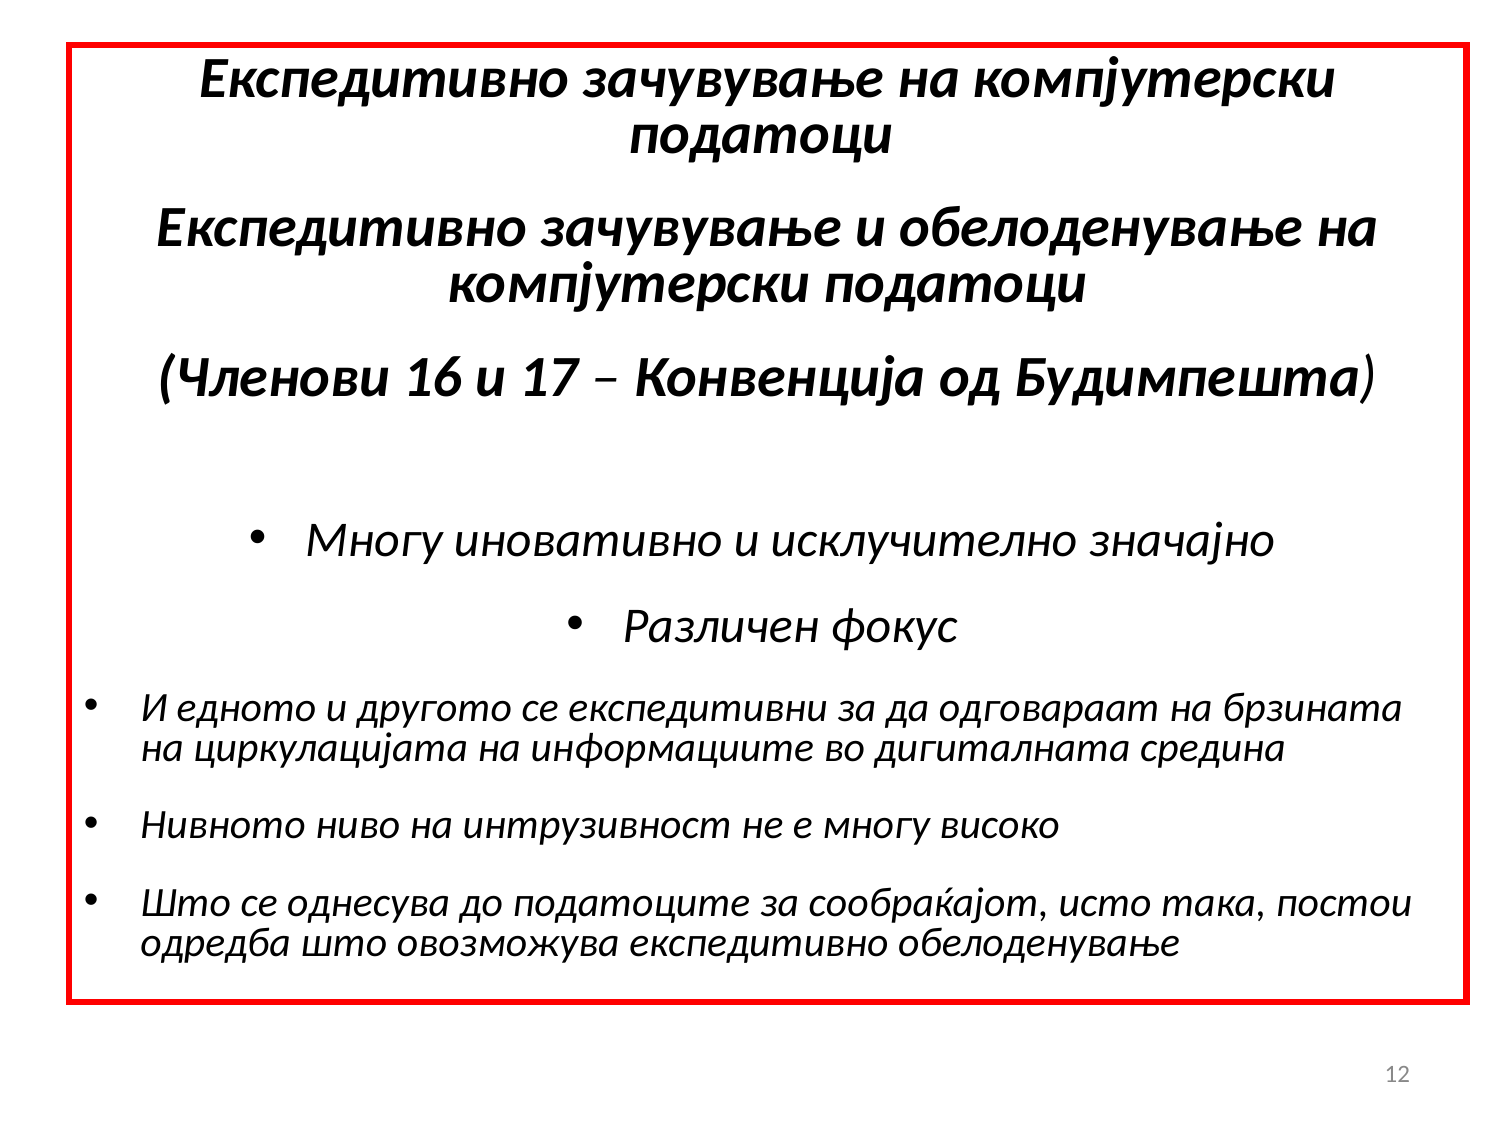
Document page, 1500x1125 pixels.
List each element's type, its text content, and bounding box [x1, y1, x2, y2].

slide_number 12 [1074, 1042, 1425, 1103]
list Експедитивно зачувување на компјутерски податоци Експедитивно зачувување и обелоденување на компјутерски податоци (Членови 16 и 17 – Конвенција од Будимпешта) Многу иновативно и исклучително значајно Различен фокус И едното и другото се експедитивни за да одговараат на брзината на циркулацијата на информациите во дигиталната средина Нивното ниво на интрузивност не е многу високо Што се однесува до податоците за сообраќајот, исто така, постои одредба што овозможува експедитивно обелоденување [68, 44, 1467, 1003]
